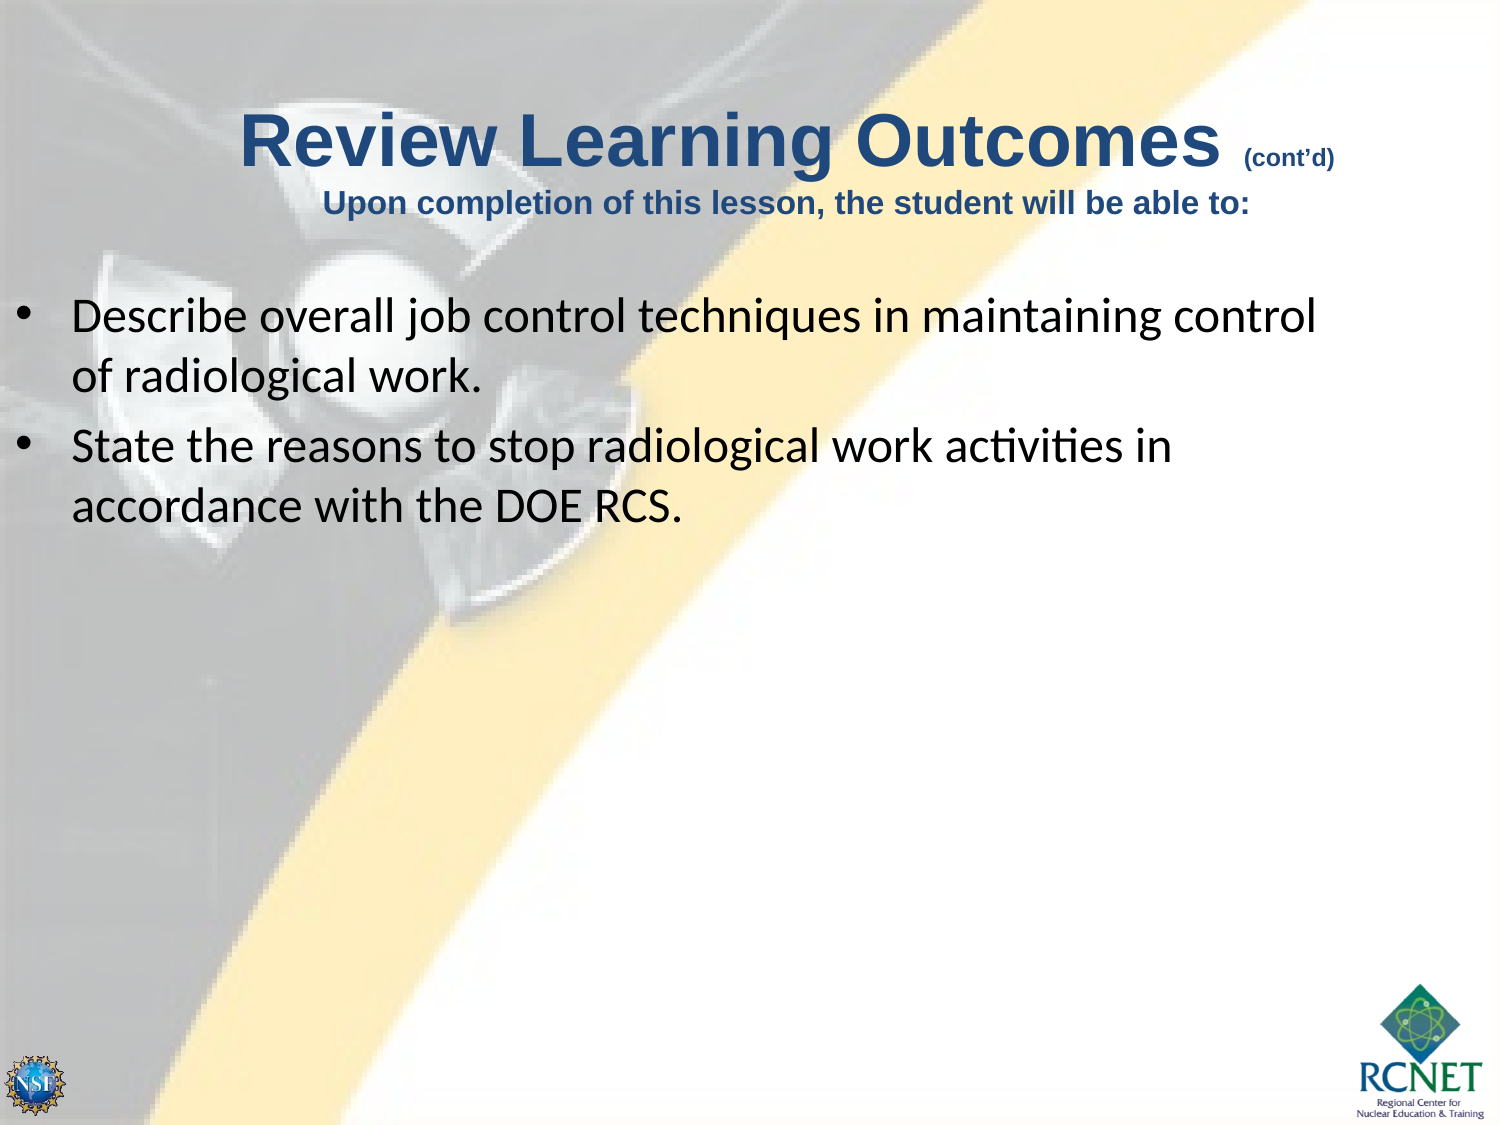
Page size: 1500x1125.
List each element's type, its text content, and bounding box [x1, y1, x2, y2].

picture [1332, 977, 1500, 1125]
text_box Review Learning Outcomes (cont’d) Upon completion of this lesson, the student will be able to: [200, 62, 1375, 250]
list Describe overall job control techniques in maintaining control of radiological work. State the reasons to stop radiological work activities in accordance with the DOE RCS. [0, 275, 1350, 1013]
picture [0, 1056, 75, 1116]
